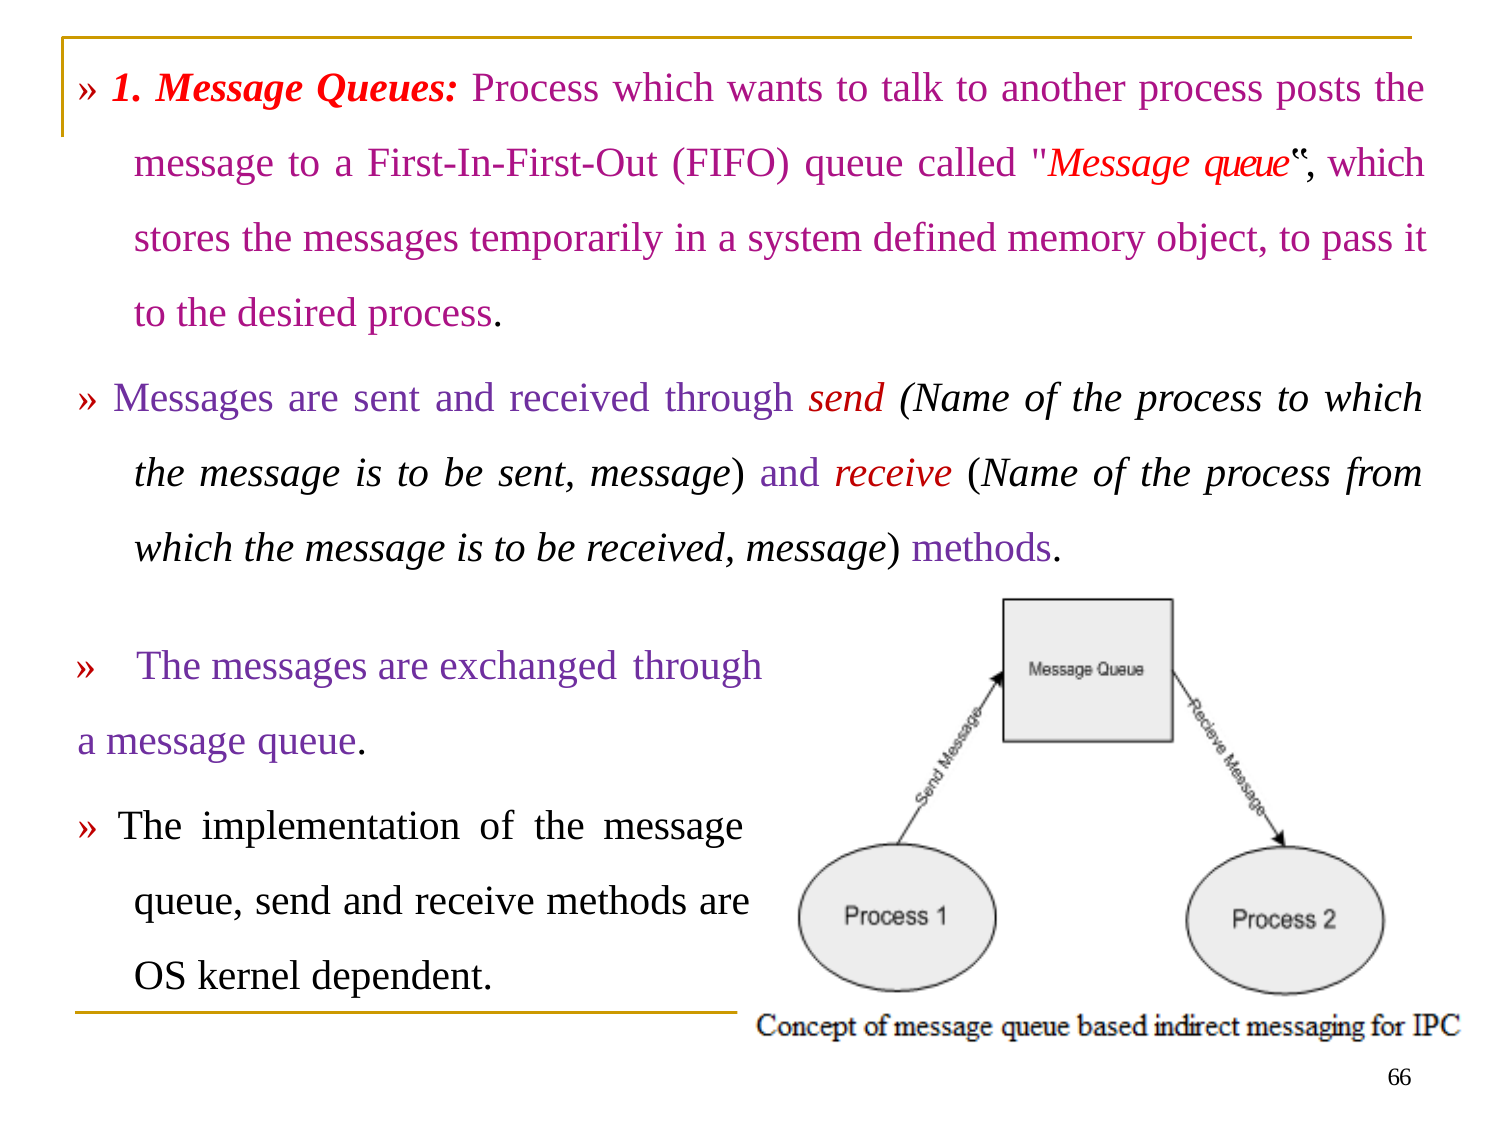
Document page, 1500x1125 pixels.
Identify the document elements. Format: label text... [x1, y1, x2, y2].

slide_number 66 [1381, 1061, 1417, 1125]
text_box [737, 587, 1471, 1050]
text_box » 1. Message Queues: Process which wants to talk to another process posts the message to a First-In-First-Out (FIFO) queue called "Message queue‟, which stores the messages temporarily in a system defined memory object, to pass it to the desired process. » Messages are sent and received through send (Name of the process to which the message is to be sent, message) and receive (Name of the process from which the message is to be received, message) methods. » The messages are exchanged through a message queue. » The implementation of the message queue, send and receive methods are OS kernel dependent. [75, 32, 1439, 998]
